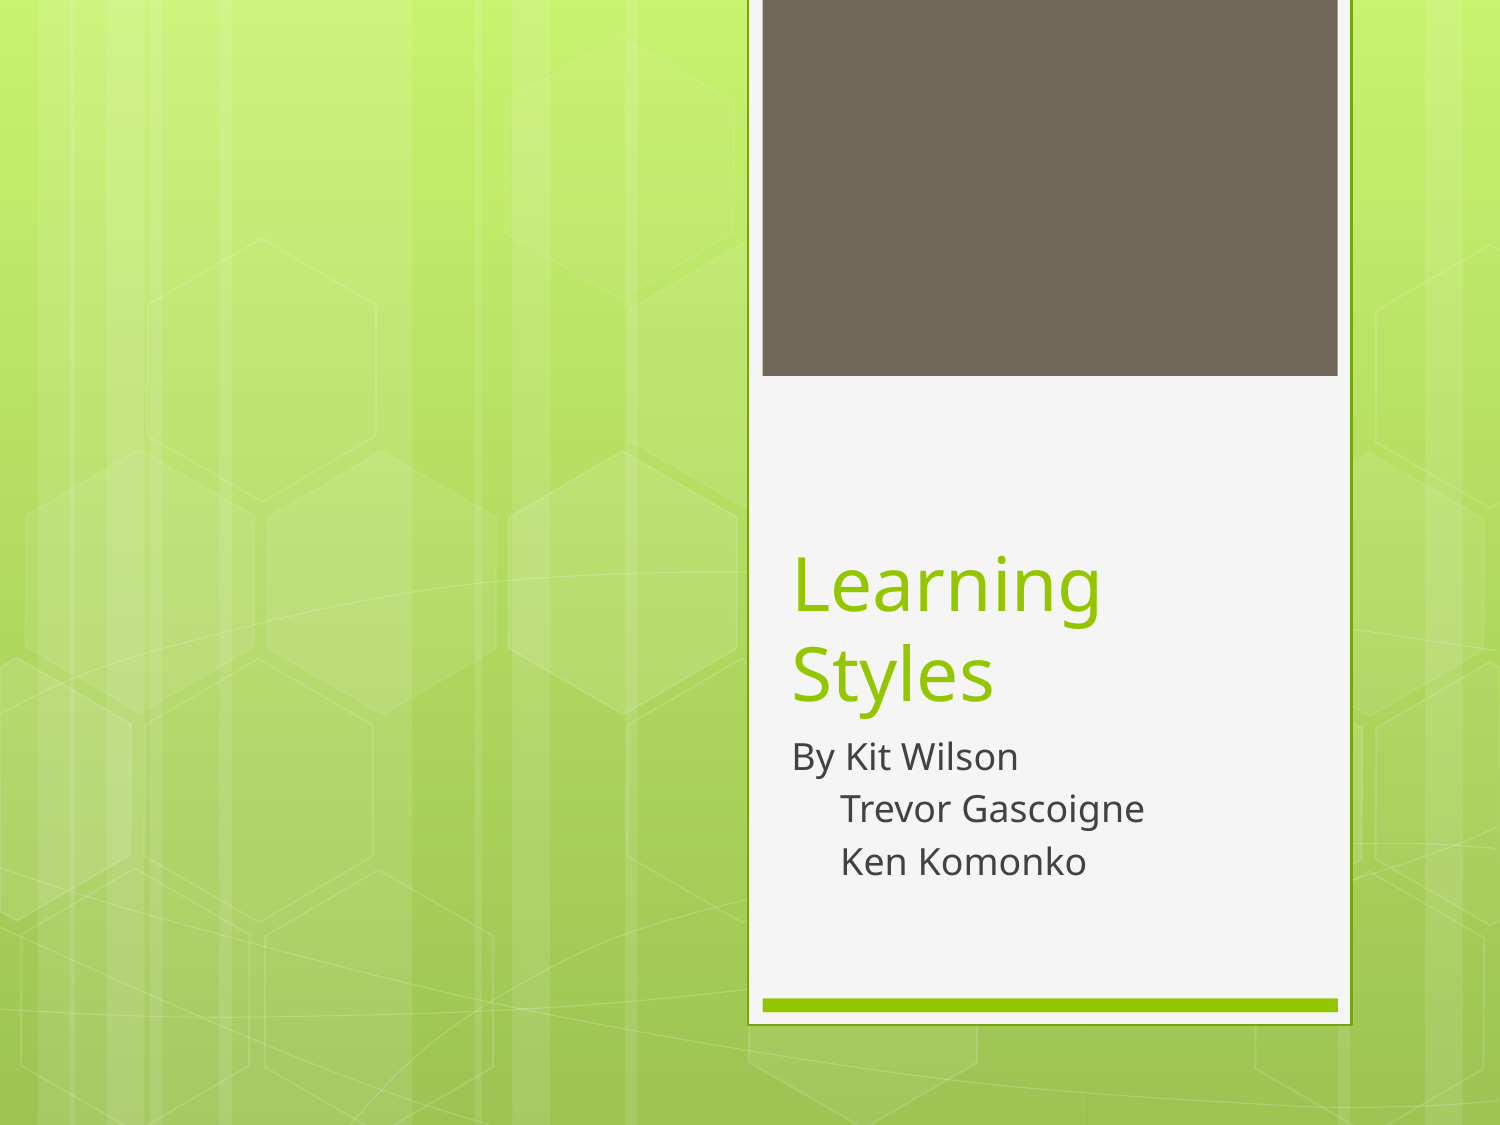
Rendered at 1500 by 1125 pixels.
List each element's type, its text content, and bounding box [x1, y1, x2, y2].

title Learning Styles [776, 444, 1320, 724]
subtitle By Kit Wilson Trevor Gascoigne Ken Komonko [776, 725, 1320, 933]
